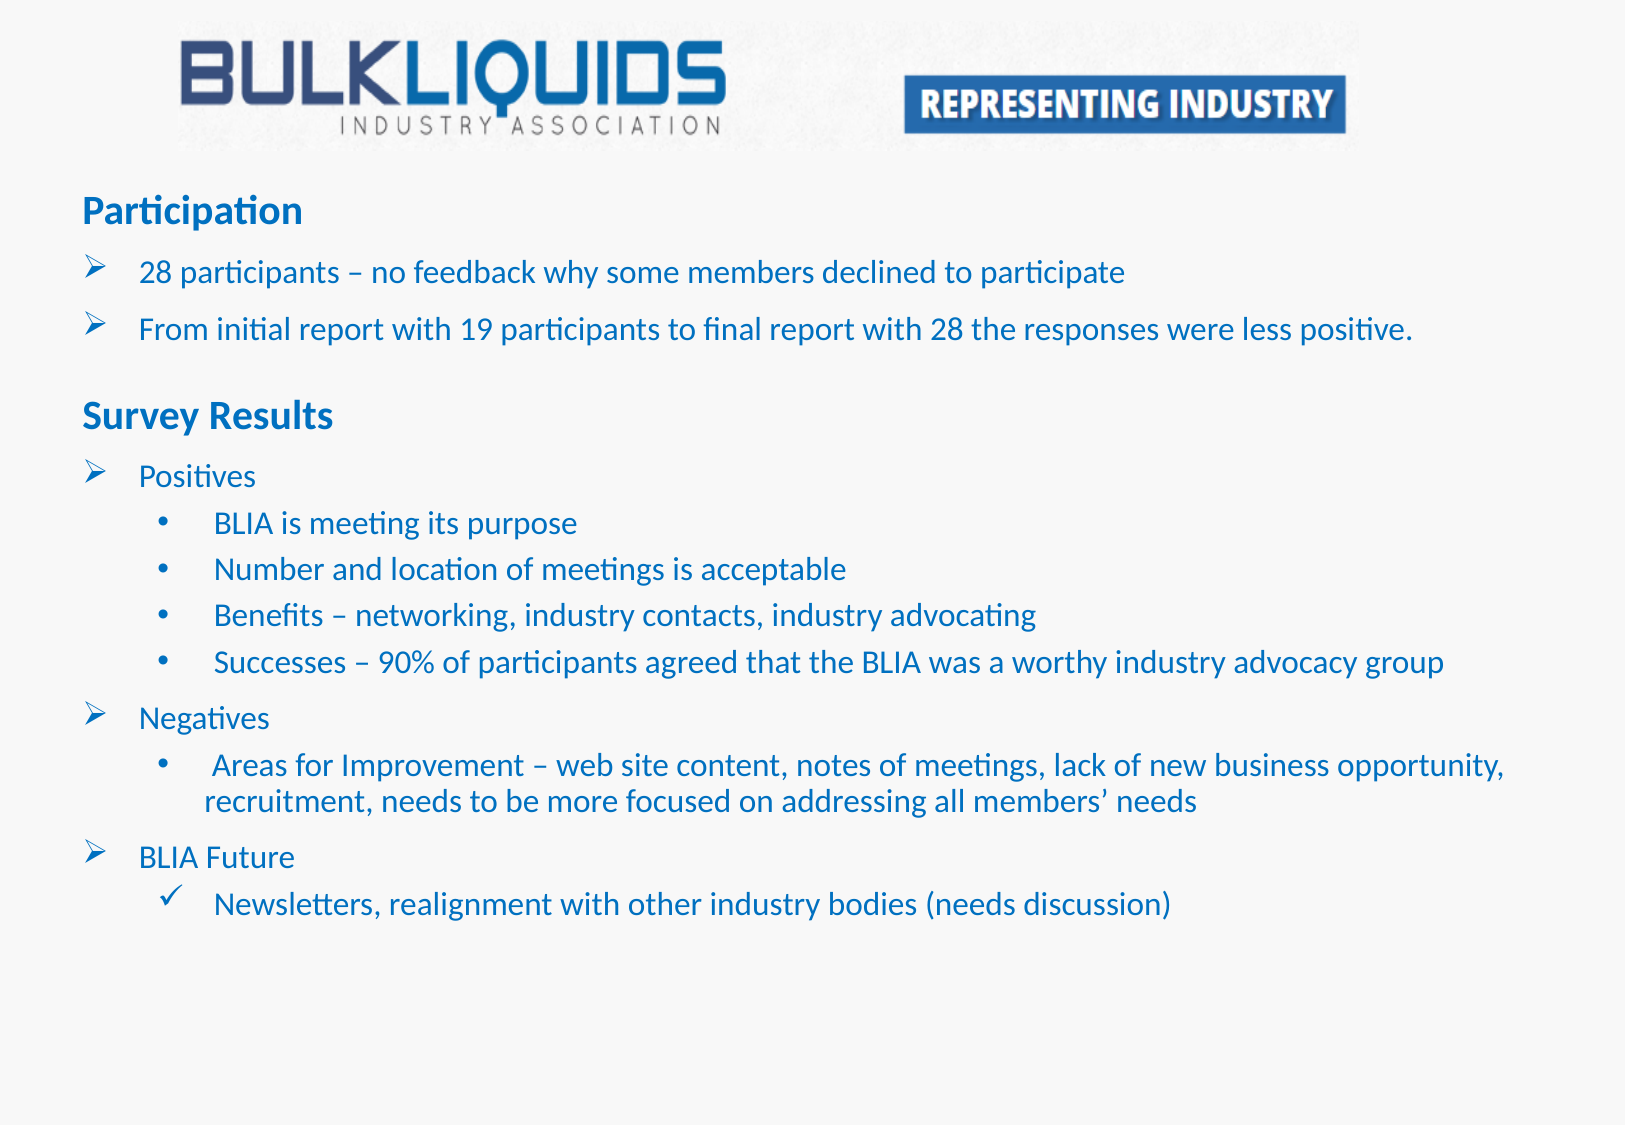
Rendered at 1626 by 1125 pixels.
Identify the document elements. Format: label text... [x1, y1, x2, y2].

subtitle Participation 28 participants – no feedback why some members declined to participate From initial report with 19 participants to final report with 28 the responses were less positive. Survey Results Positives BLIA is meeting its purpose Number and location of meetings is acceptable Benefits – networking, industry contacts, industry advocating Successes – 90% of participants agreed that the BLIA was a worthy industry advocacy group Negatives Areas for Improvement – web site content, notes of meetings, lack of new business opportunity, recruitment, needs to be more focused on addressing all members’ needs BLIA Future Newsletters, realignment with other industry bodies (needs discussion) [67, 181, 1579, 1003]
picture [178, 21, 1359, 151]
